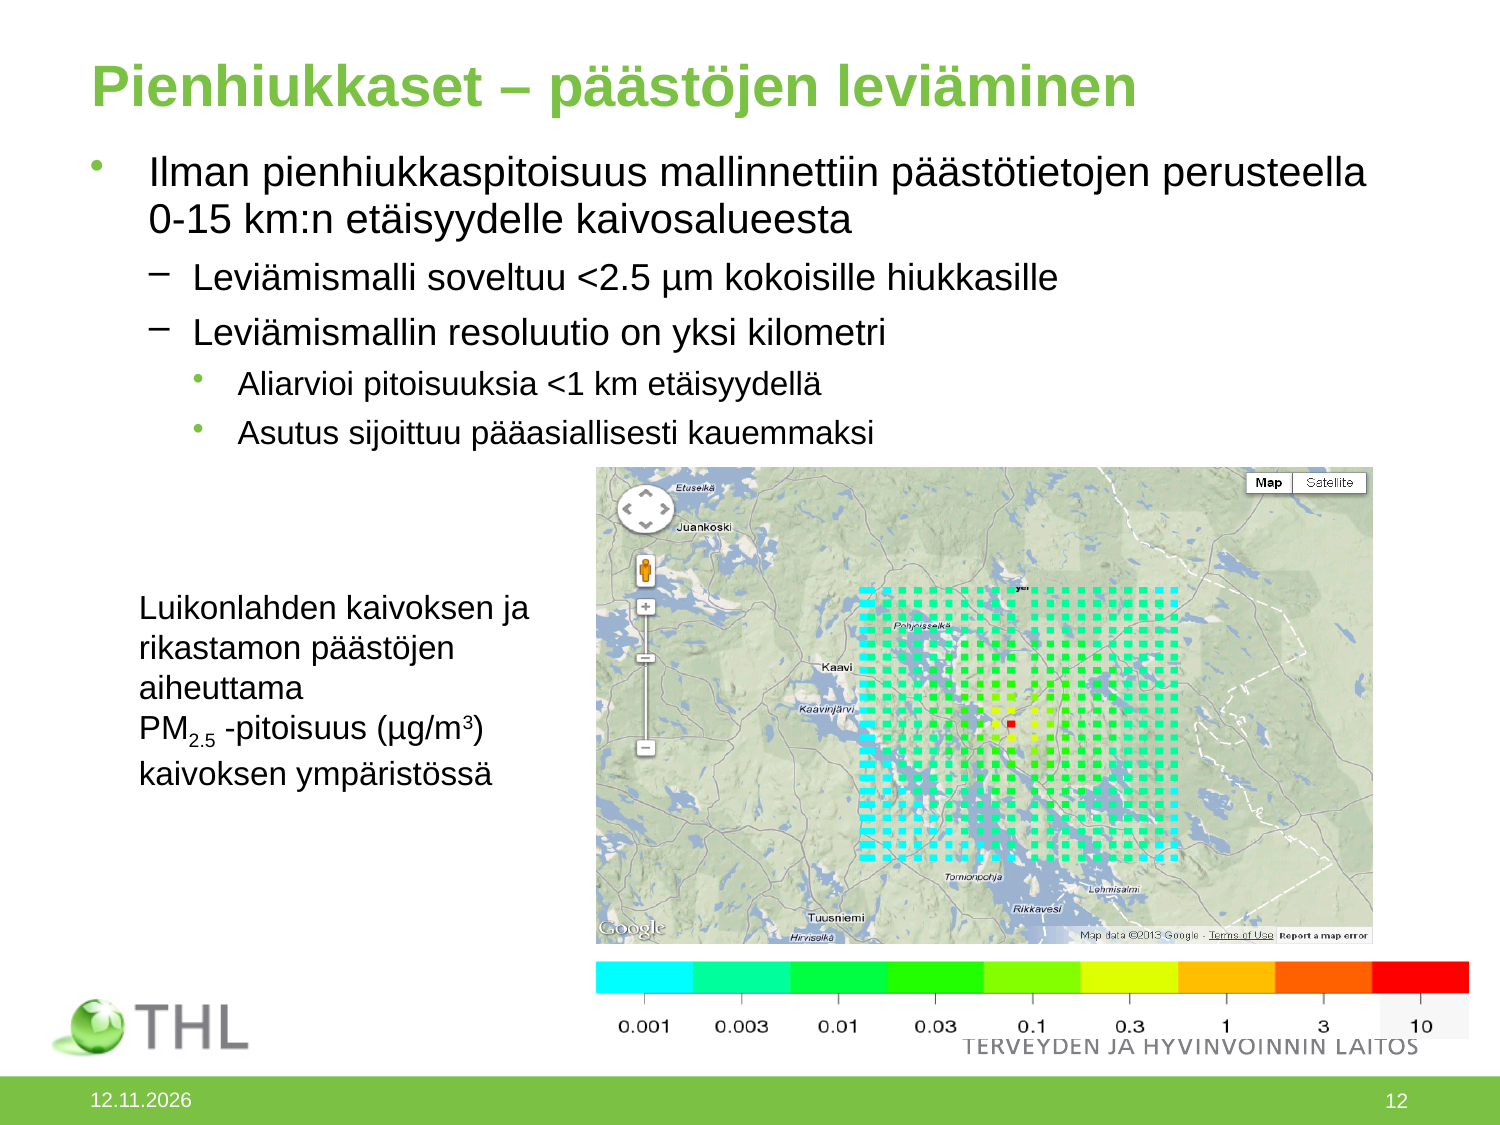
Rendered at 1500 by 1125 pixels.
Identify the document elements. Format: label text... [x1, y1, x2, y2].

text_box Ilman pienhiukkaspitoisuus mallinnettiin päästötietojen perusteella 0-15 km:n etäisyydelle kaivosalueesta Leviämismalli soveltuu <2.5 µm kokoisille hiukkasille Leviämismallin resoluutio on yksi kilometri Aliarvioi pitoisuuksia <1 km etäisyydellä Asutus sijoittuu pääasiallisesti kauemmaksi [74, 140, 1423, 484]
slide_number 12 [1245, 1082, 1424, 1118]
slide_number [74, 1080, 255, 1118]
picture [596, 467, 1488, 1039]
picture [24, 983, 275, 1067]
text_box Luikonlahden kaivoksen ja rikastamon päästöjen aiheuttama PM2.5 -pitoisuus (µg/m3) kaivoksen ympäristössä [123, 579, 556, 799]
title Pienhiukkaset – päästöjen leviäminen [76, 42, 1424, 126]
